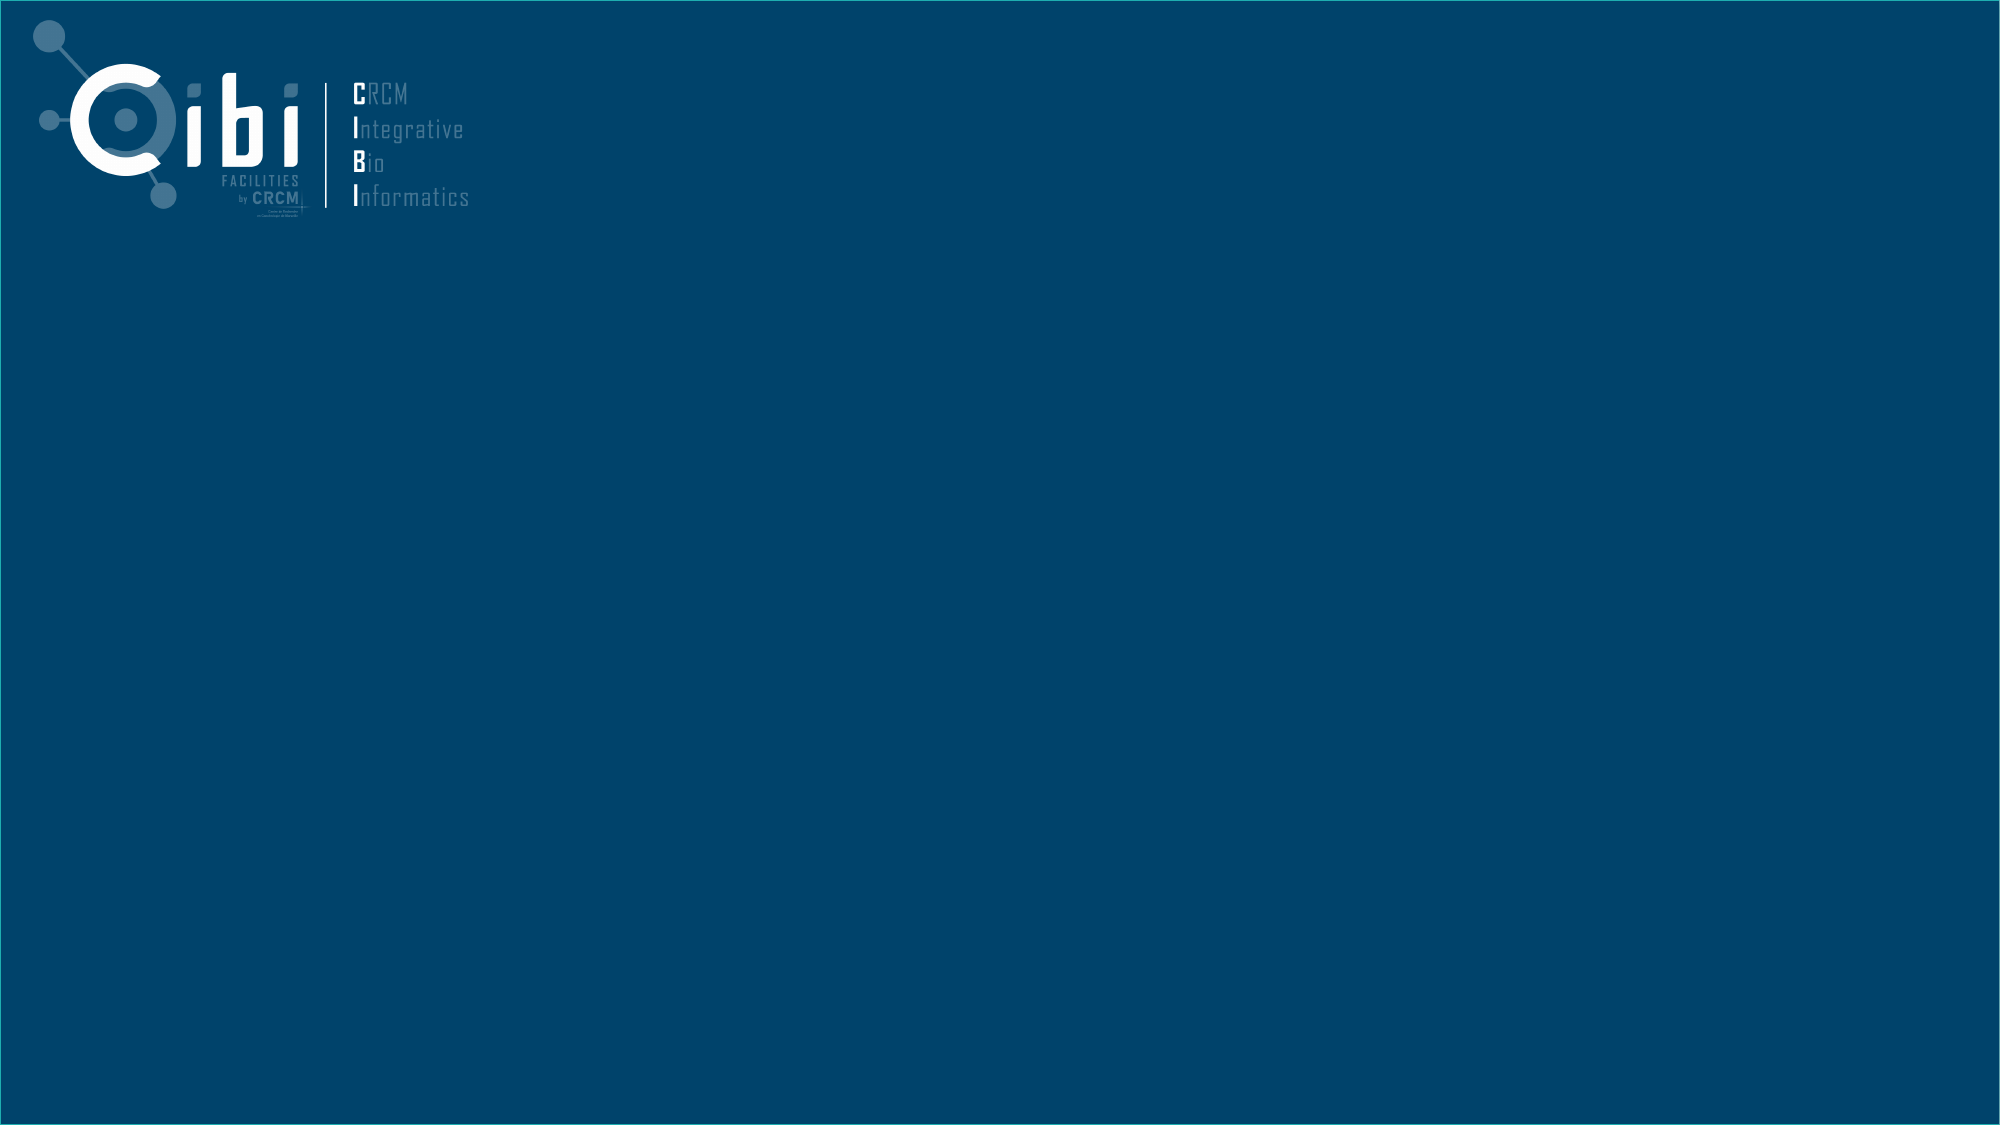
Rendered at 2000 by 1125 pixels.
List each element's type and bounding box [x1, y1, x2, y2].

picture [33, 20, 478, 218]
